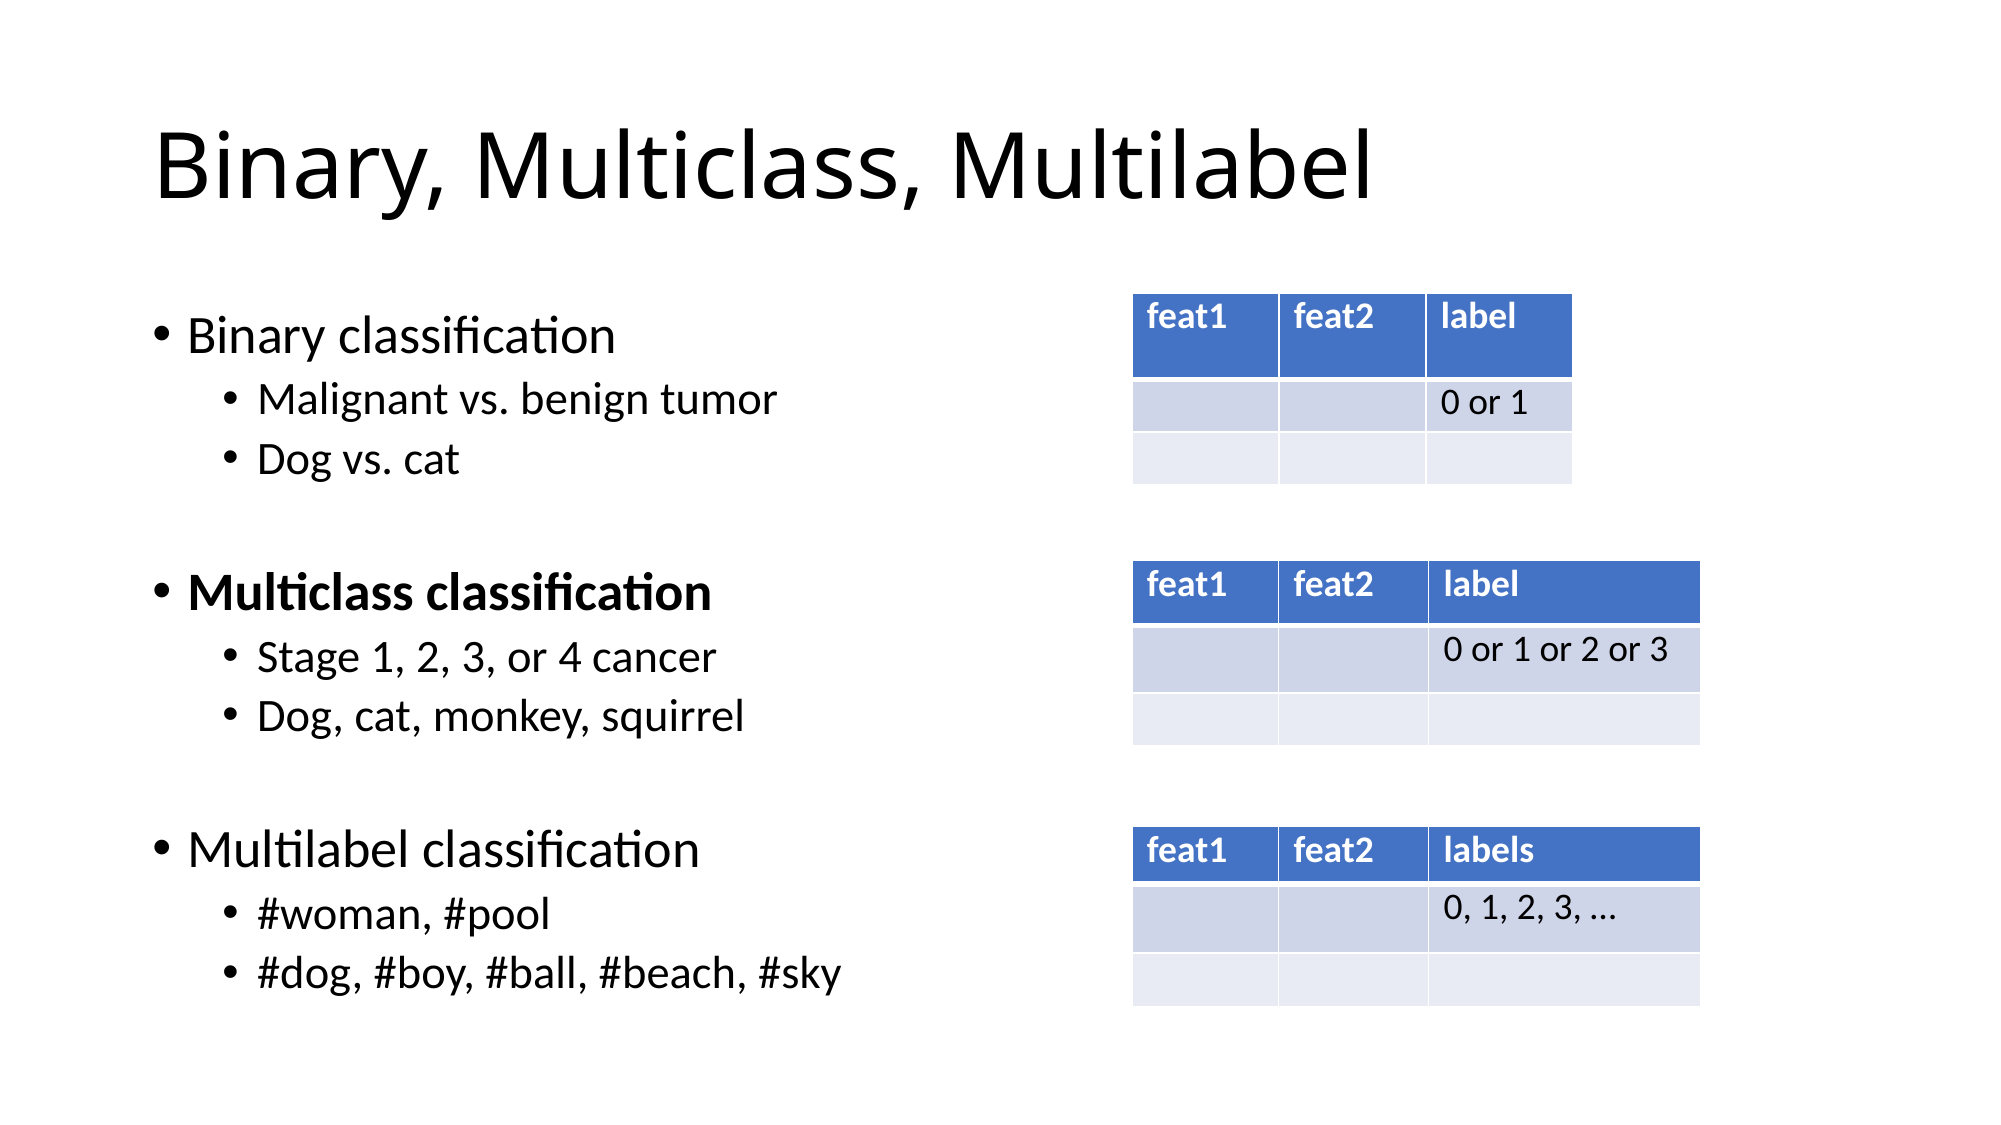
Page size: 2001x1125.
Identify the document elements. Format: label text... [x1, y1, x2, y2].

table_cell [1279, 694, 1428, 745]
table_cell [1429, 694, 1700, 745]
table_header labels [1429, 827, 1700, 881]
table_cell [1280, 433, 1425, 484]
table_cell 0 or 1 or 2 or 3 [1429, 628, 1700, 692]
table_cell 0 or 1 [1427, 382, 1572, 431]
table_header feat1 [1133, 294, 1278, 377]
table_header label [1427, 294, 1572, 377]
table_cell [1279, 628, 1428, 692]
table_header feat2 [1280, 294, 1425, 377]
table_cell [1279, 887, 1428, 952]
table_header feat2 [1279, 561, 1428, 623]
table_header feat1 [1133, 827, 1278, 881]
table_cell [1133, 954, 1278, 1006]
table_cell [1279, 954, 1428, 1006]
title Binary, Multiclass, Multilabel [137, 59, 1863, 278]
table_cell [1133, 694, 1278, 745]
table_cell [1133, 382, 1278, 431]
table_cell 0, 1, 2, 3, … [1429, 887, 1700, 952]
table_cell [1133, 433, 1278, 484]
table_header feat1 [1133, 561, 1278, 623]
list Binary classification Malignant vs. benign tumor Dog vs. cat Multiclass classification Stage 1, 2, 3, or 4 cancer Dog, cat, monkey, squirrel Multilabel classification #woman, #pool #dog, #boy, #ball, #beach, #sky [137, 299, 1863, 1014]
table_cell [1427, 433, 1572, 484]
table_cell [1133, 628, 1278, 692]
table_cell [1133, 887, 1278, 952]
table_cell [1280, 382, 1425, 431]
table_cell [1429, 954, 1700, 1006]
table_header feat2 [1279, 827, 1428, 881]
table_header label [1429, 561, 1700, 623]
